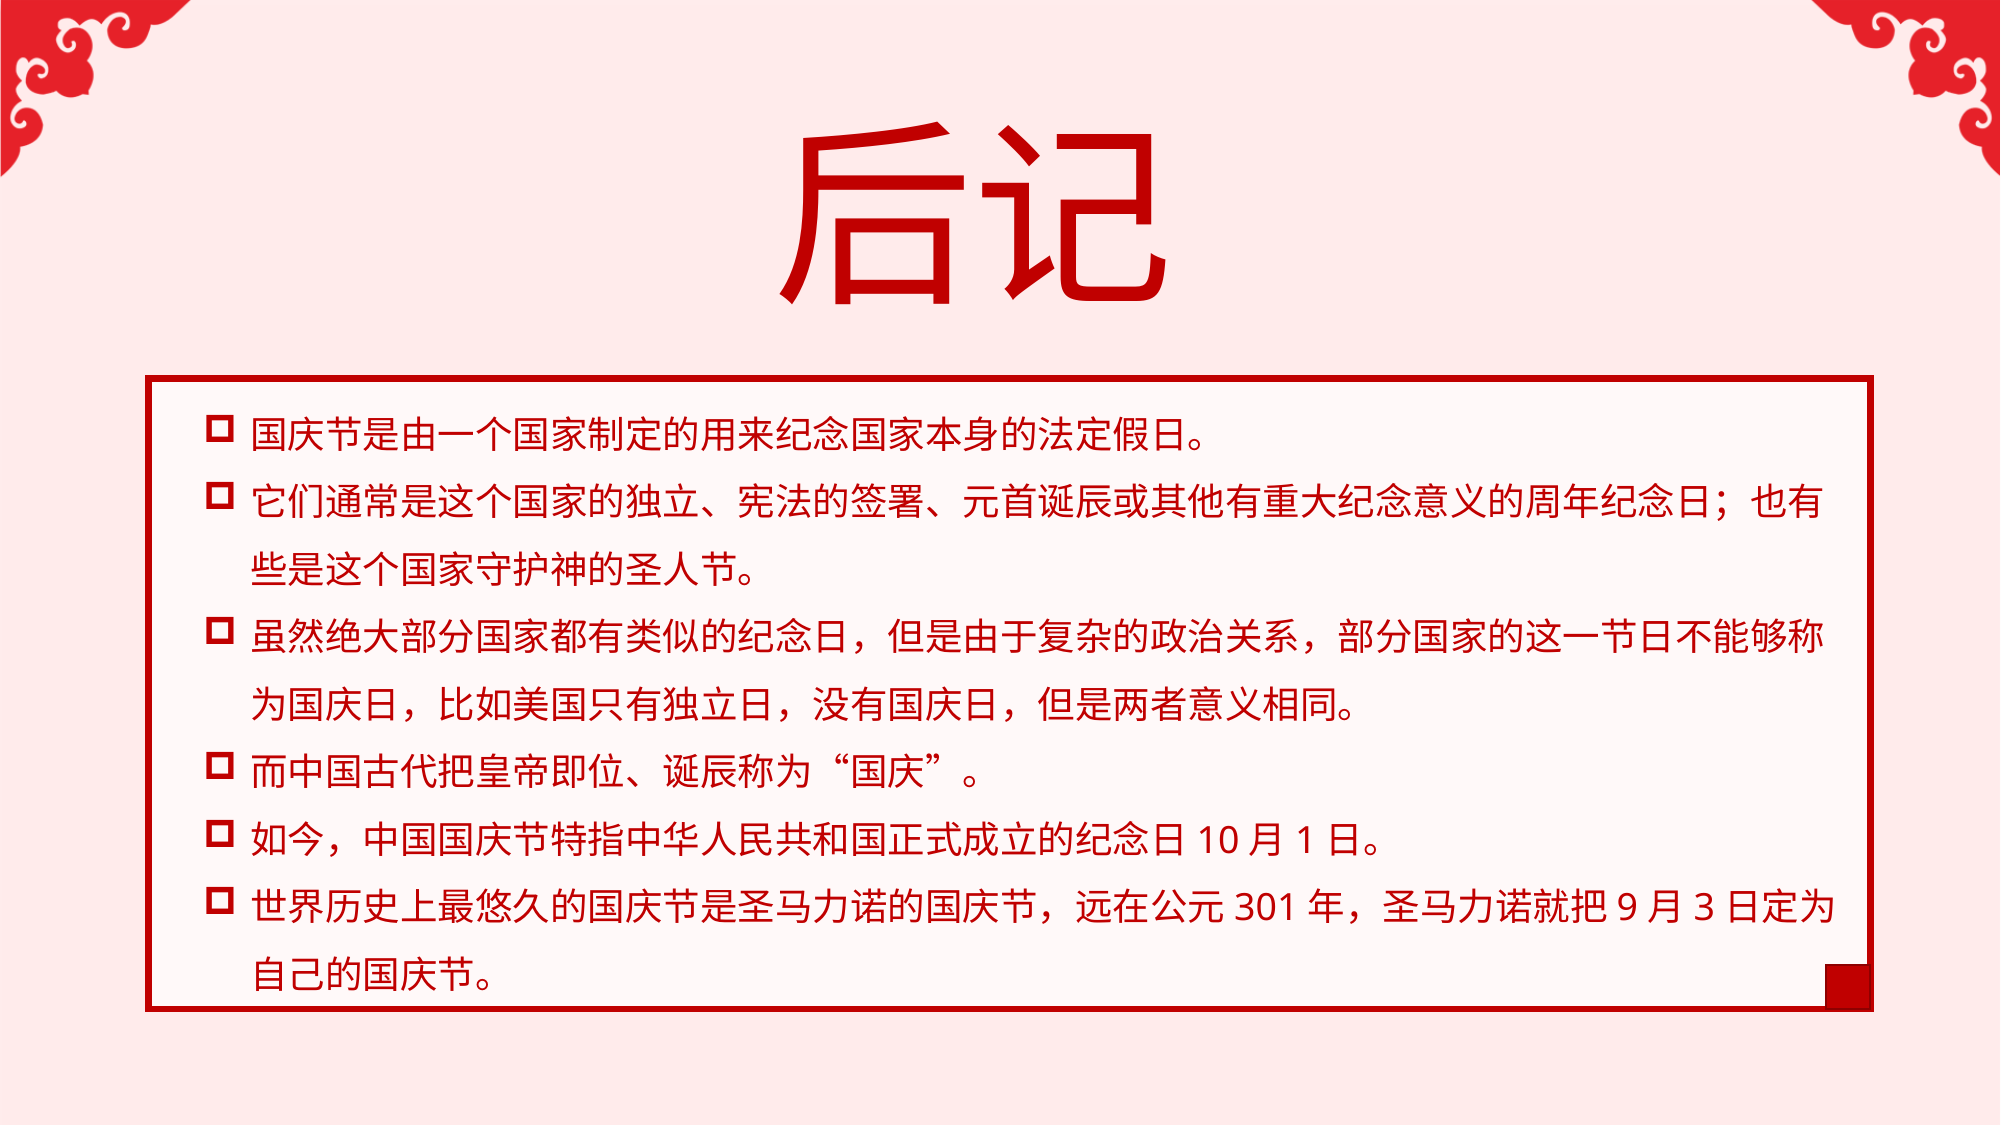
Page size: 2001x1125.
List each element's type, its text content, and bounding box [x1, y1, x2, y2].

text_box [147, 678, 1825, 1010]
text_box 国庆节是由一个国家制定的用来纪念国家本身的法定假日。 它们通常是这个国家的独立、宪法的签署、元首诞辰或其他有重大纪念意义的周年纪念日；也有些是这个国家守护神的圣人节。 虽然绝大部分国家都有类似的纪念日，但是由于复杂的政治关系，部分国家的这一节日不能够称为国庆日，比如美国只有独立日，没有国庆日，但是两者意义相同。 而中国古代把皇帝即位、诞辰称为“国庆”。 如今，中国国庆节特指中华人民共和国正式成立的纪念日10月1日。 世界历史上最悠久的国庆节是圣马力诺的国庆节，远在公元301年，圣马力诺就把9月3日定为自己的国庆节。 [188, 678, 1866, 1004]
text_box [1825, 964, 1871, 1010]
text_box [1866, 678, 1872, 1010]
picture [0, 0, 2001, 1125]
